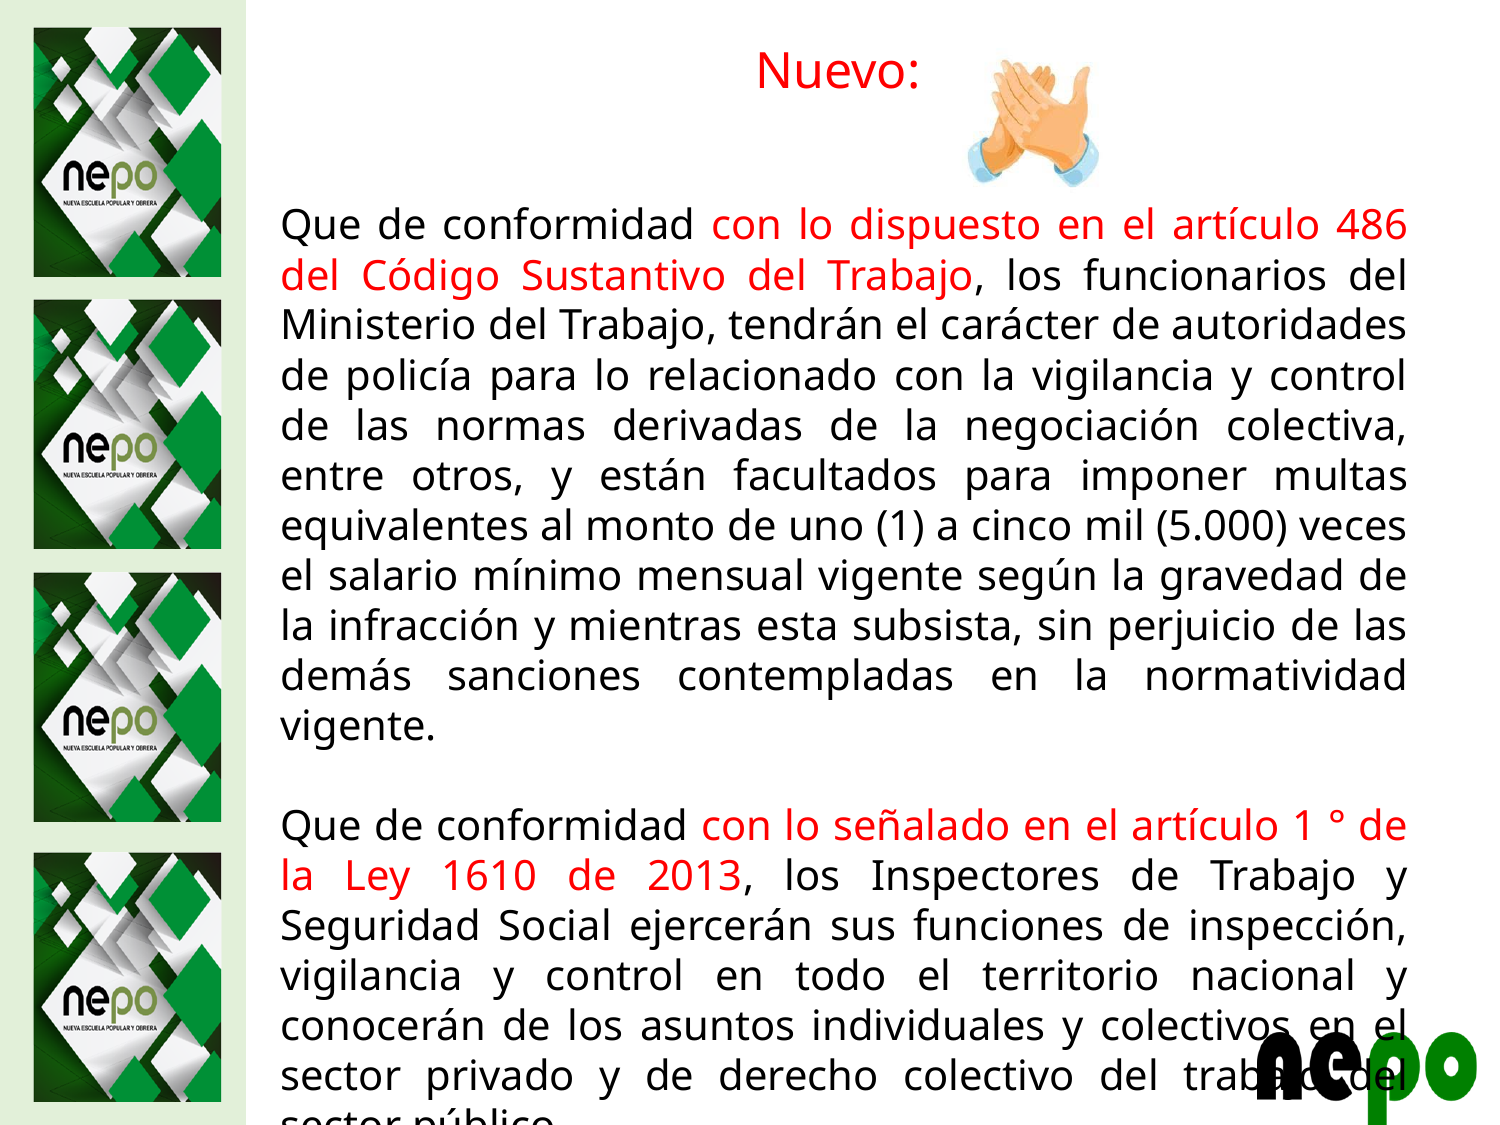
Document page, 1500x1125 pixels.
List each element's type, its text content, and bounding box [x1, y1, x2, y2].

picture [0, 0, 246, 1125]
picture [950, 34, 1115, 207]
text_box Nuevo: Que de conformidad con lo dispuesto en el artículo 486 del Código Sustantivo del Trabajo, los funcionarios del Ministerio del Trabajo, tendrán el carácter de autoridades de policía para lo relacionado con la vigilancia y control de las normas derivadas de la negociación colectiva, entre otros, y están facultados para imponer multas equivalentes al monto de uno (1) a cinco mil (5.000) veces el salario mínimo mensual vigente según la gravedad de la infracción y mientras esta subsista, sin perjuicio de las demás sanciones contempladas en la normatividad vigente. Que de conformidad con lo señalado en el artículo 1 ° de la Ley 1610 de 2013, los Inspectores de Trabajo y Seguridad Social ejercerán sus funciones de inspección, vigilancia y control en todo el territorio nacional y conocerán de los asuntos individuales y colectivos en el sector privado y de derecho colectivo del trabajo del sector público. [265, 30, 1424, 1125]
picture [1424, 1032, 1477, 1125]
